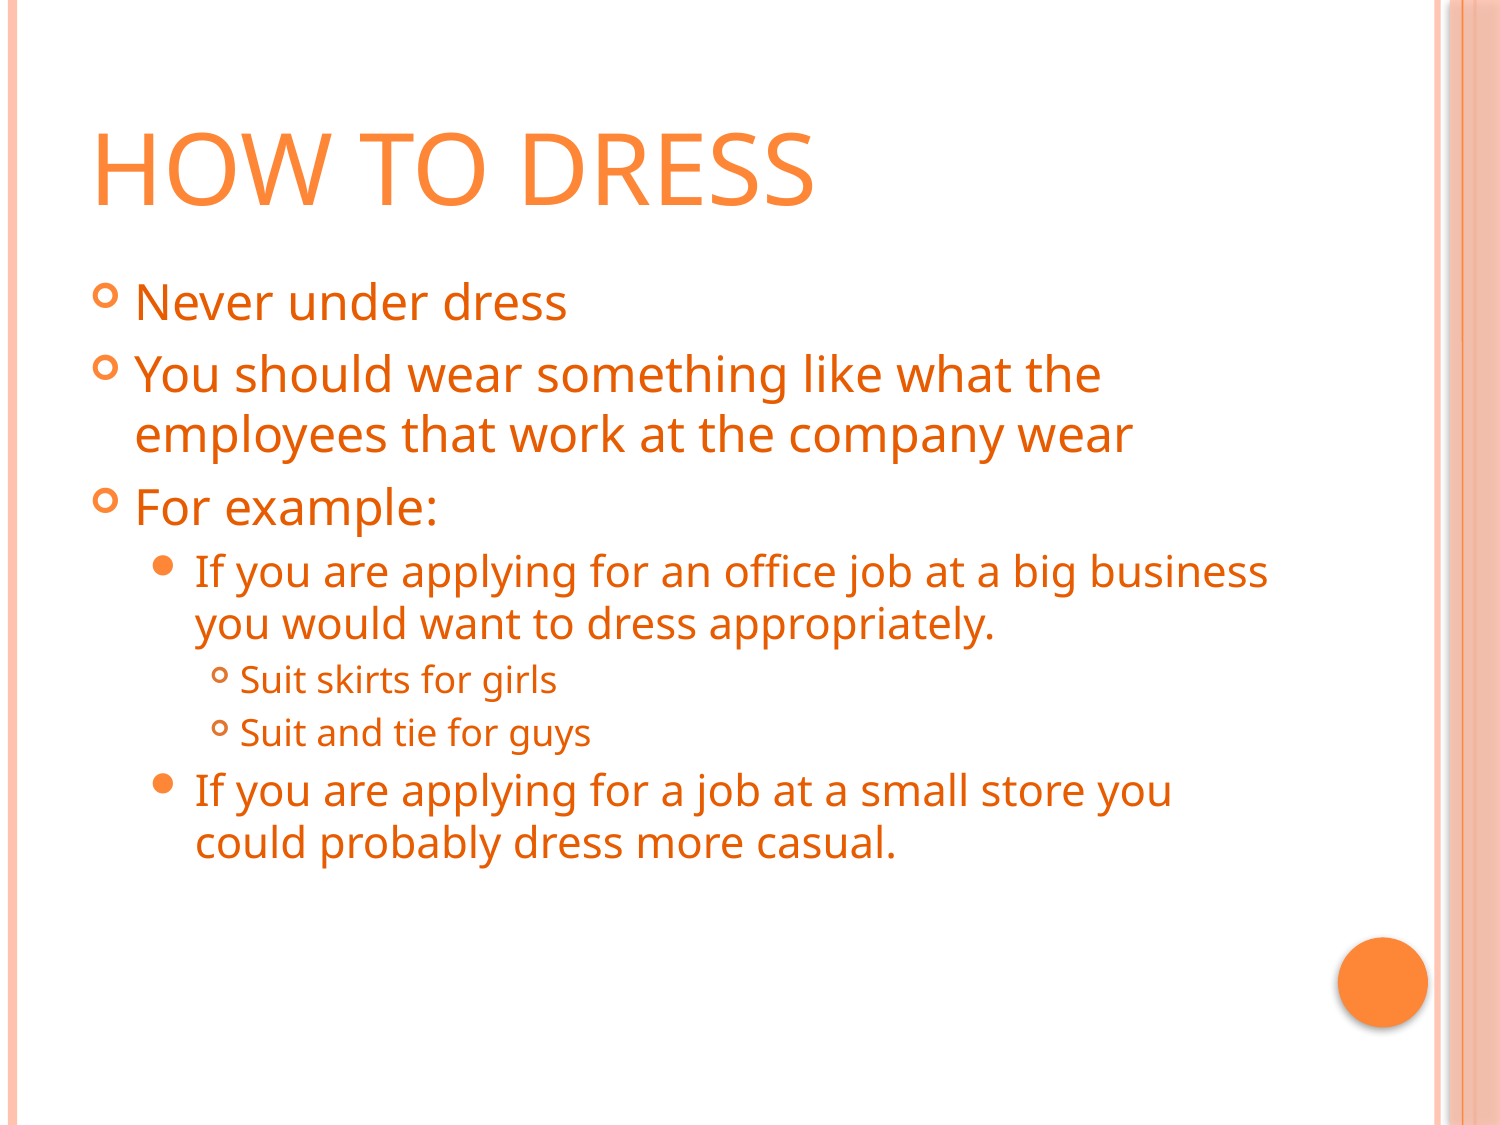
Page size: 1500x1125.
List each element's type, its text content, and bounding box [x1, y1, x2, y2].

list Never under dress You should wear something like what the employees that work at the company wear For example: If you are applying for an office job at a big business you would want to dress appropriately. Suit skirts for girls Suit and tie for guys If you are applying for a job at a small store you could probably dress more casual. [75, 262, 1300, 1062]
title How to Dress [75, 45, 1300, 233]
